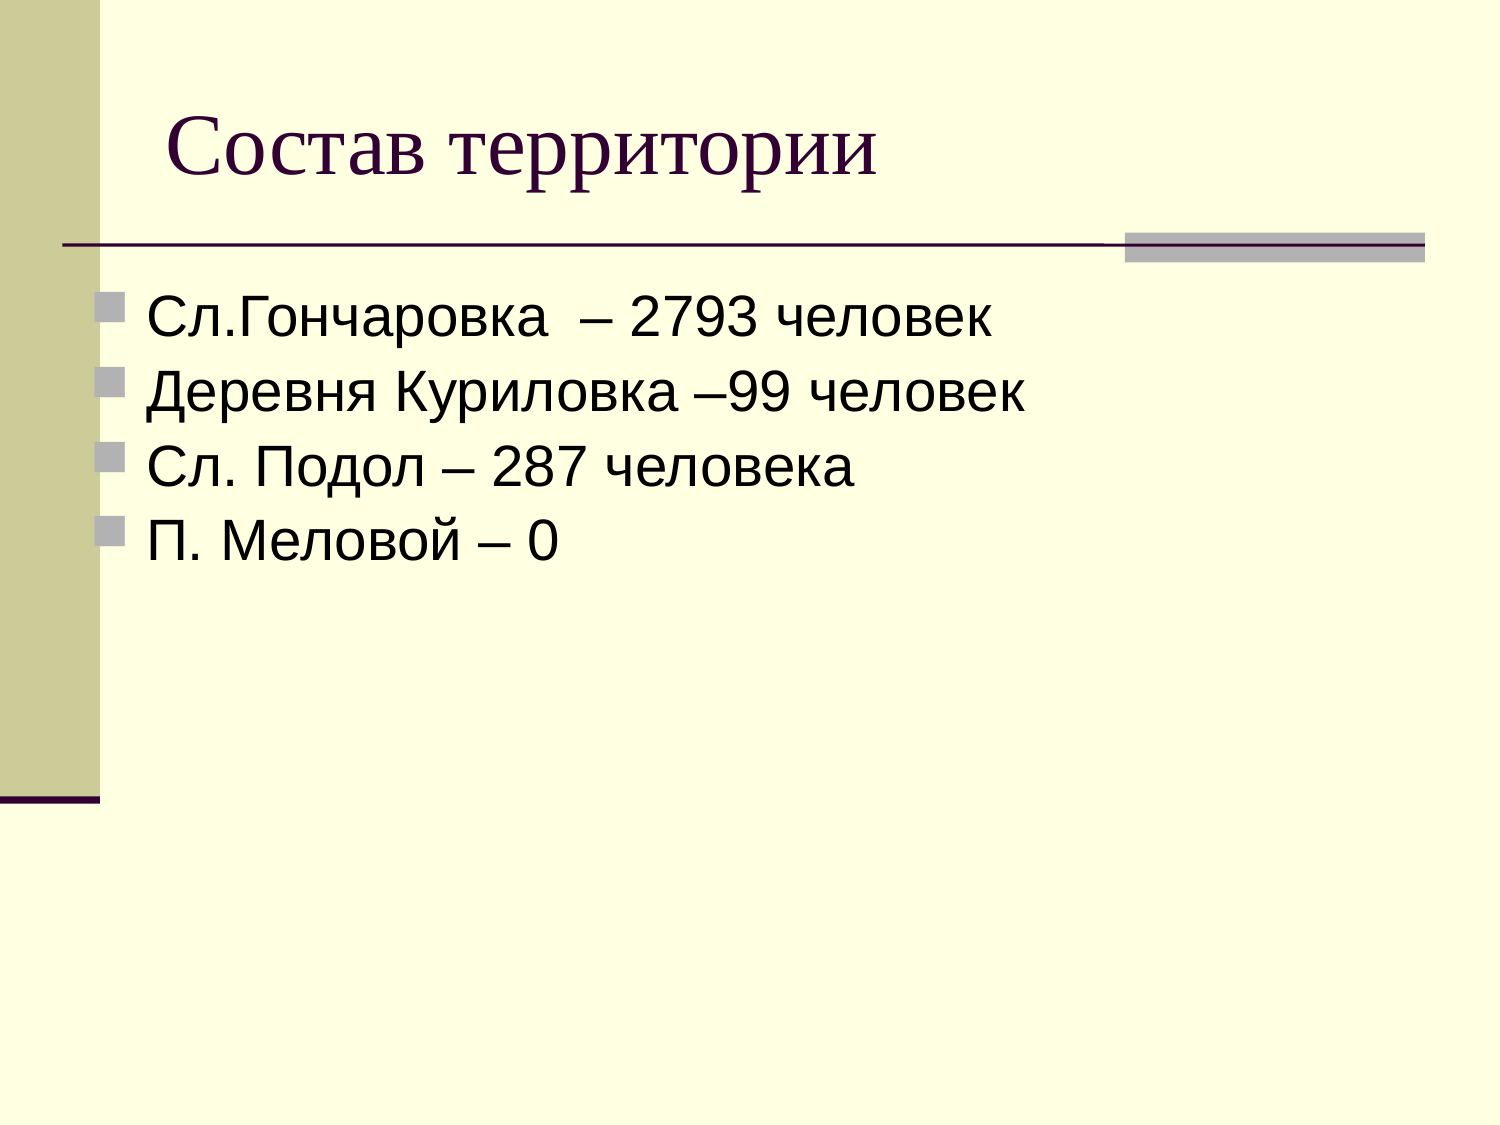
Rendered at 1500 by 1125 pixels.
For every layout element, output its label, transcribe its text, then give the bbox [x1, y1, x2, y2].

list Сл.Гончаровка – 2793 человек Деревня Куриловка –99 человек Сл. Подол – 287 человека П. Меловой – 0 [74, 278, 1426, 598]
title Состав территории [149, 45, 1426, 234]
